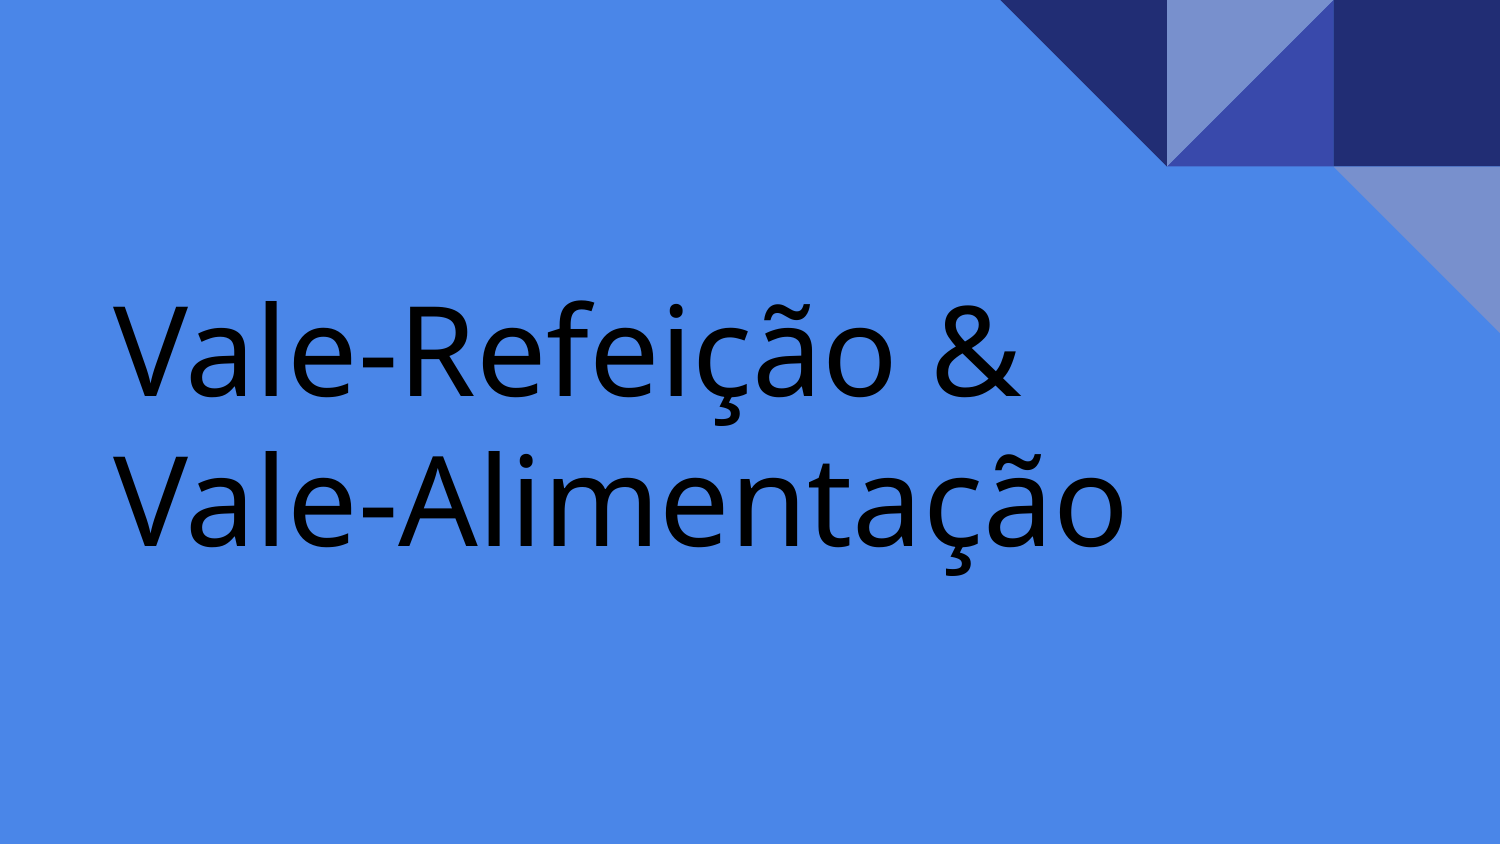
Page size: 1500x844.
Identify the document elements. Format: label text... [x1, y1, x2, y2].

title Vale-Refeição & Vale-Alimentação [98, 353, 1447, 491]
